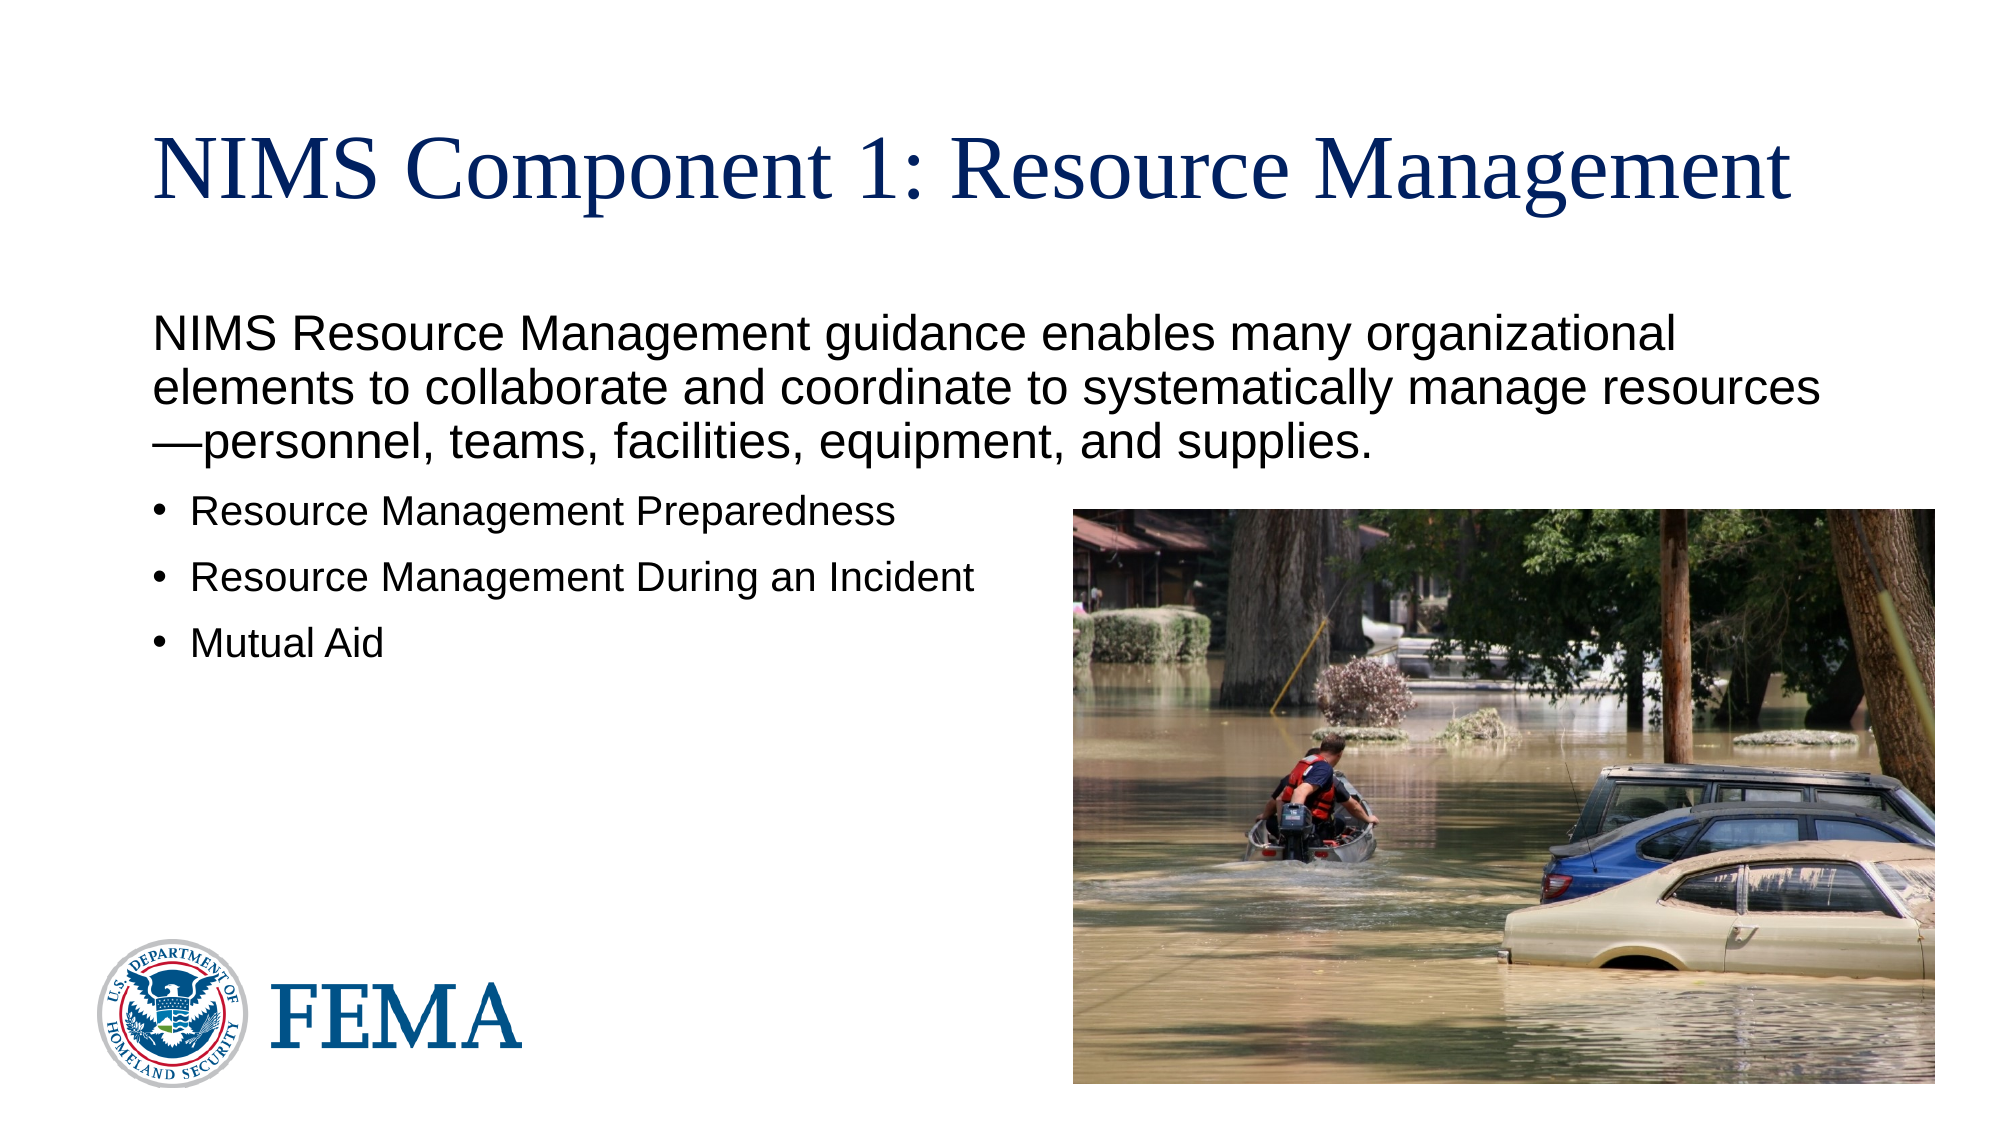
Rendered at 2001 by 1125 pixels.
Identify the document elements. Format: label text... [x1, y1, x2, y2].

picture [1073, 509, 1935, 1084]
picture [97, 939, 522, 1088]
list NIMS Resource Management guidance enables many organizational elements to collaborate and coordinate to systematically manage resources—personnel, teams, facilities, equipment, and supplies. Resource Management Preparedness Resource Management During an Incident Mutual Aid [137, 299, 1863, 1014]
title NIMS Component 1: Resource Management [137, 59, 1863, 278]
